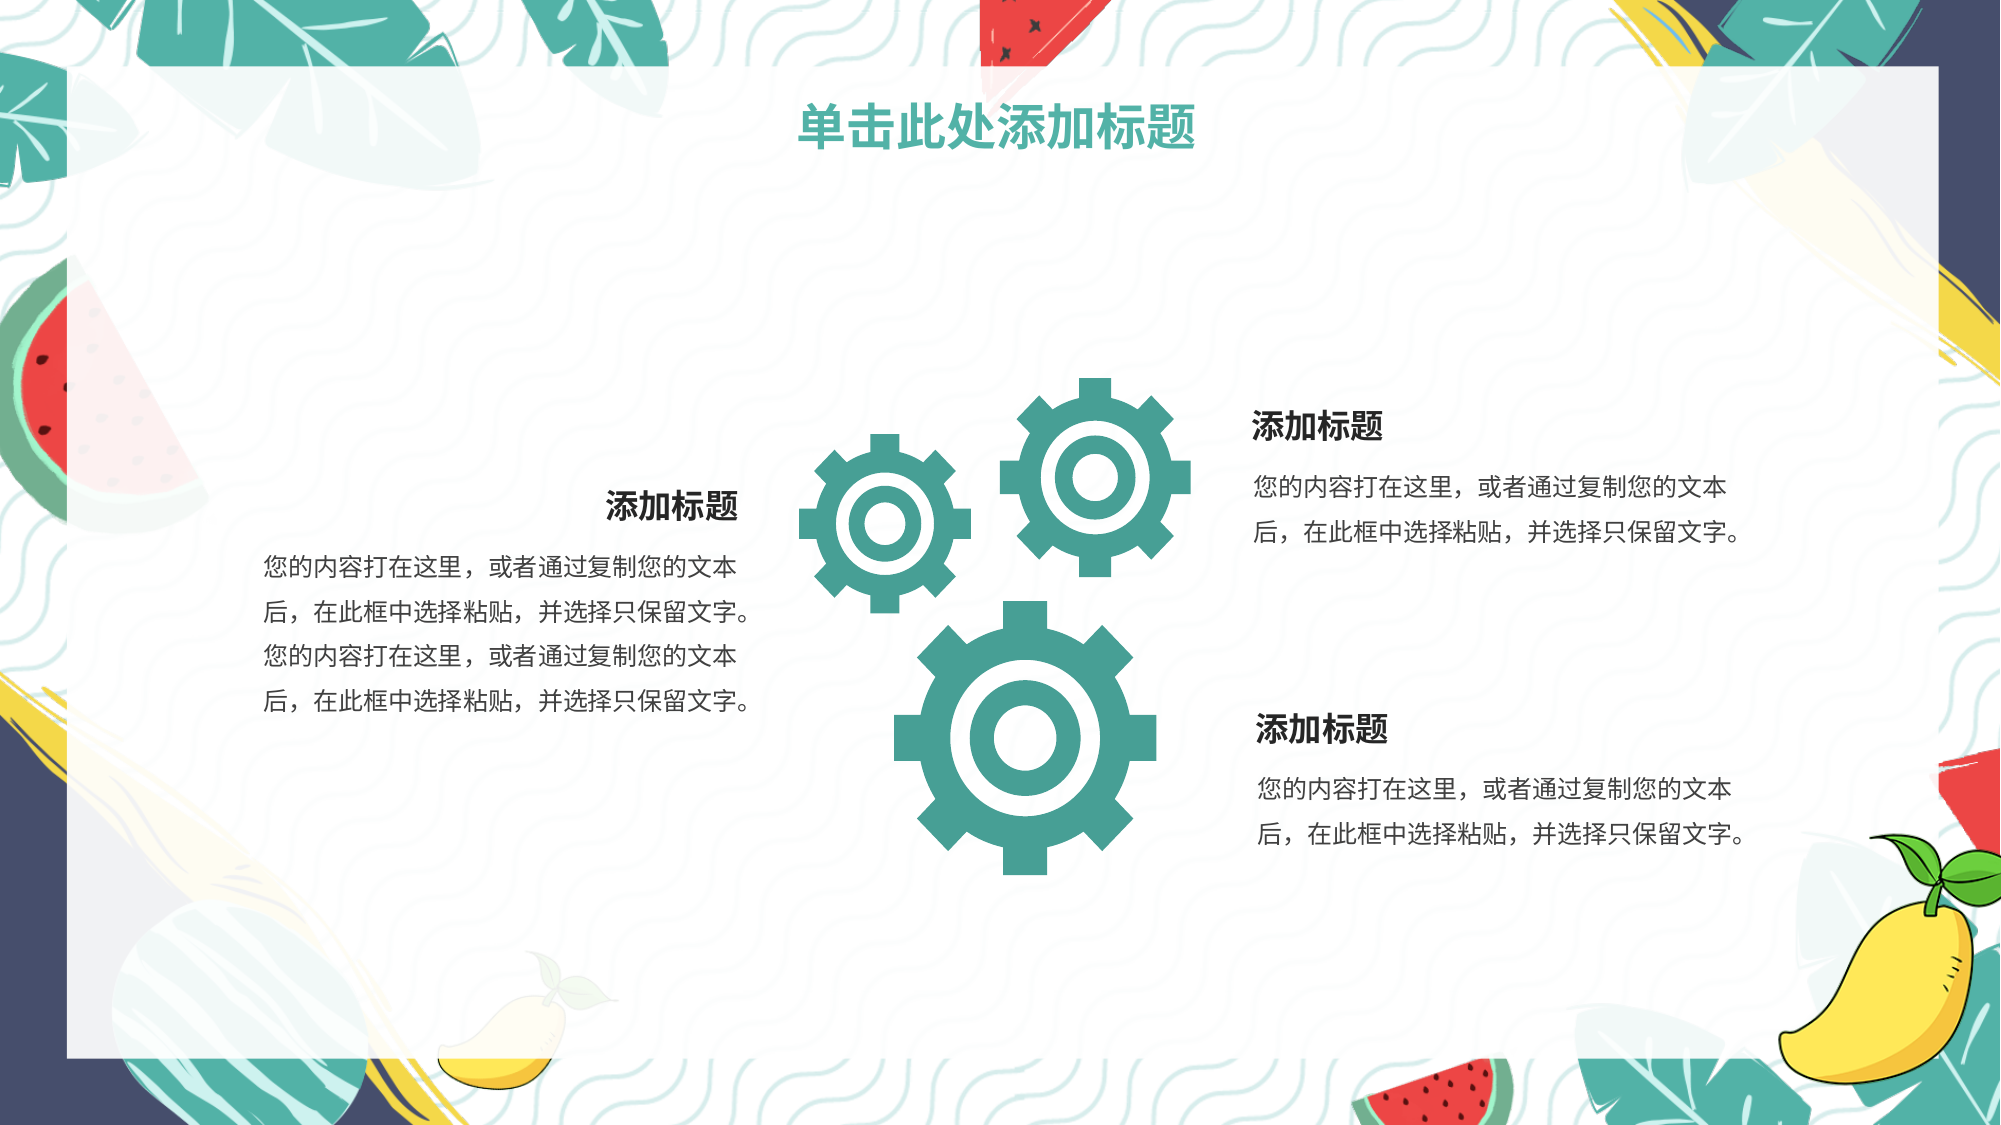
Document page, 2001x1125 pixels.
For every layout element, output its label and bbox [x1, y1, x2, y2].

text_box [1214, 702, 1762, 859]
picture [0, 0, 2001, 1125]
text_box [1210, 399, 1758, 556]
text_box [236, 479, 780, 777]
